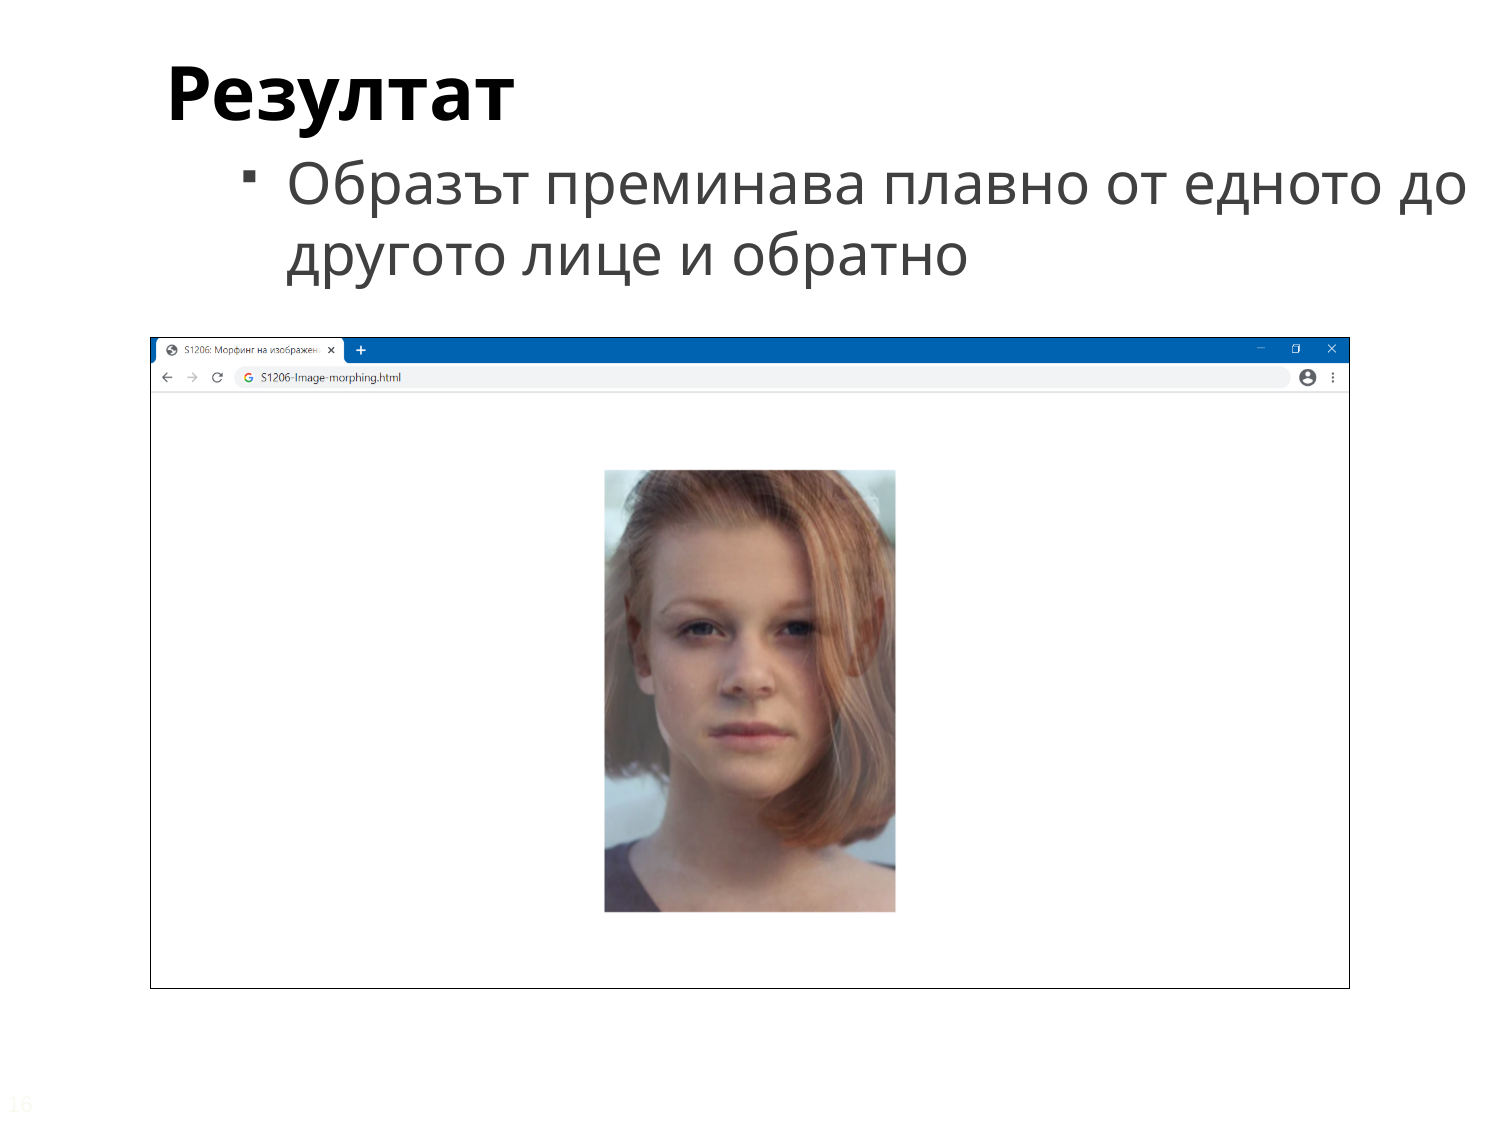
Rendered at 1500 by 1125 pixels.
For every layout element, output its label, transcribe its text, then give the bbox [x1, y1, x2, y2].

list Резултат Образът преминава плавно от едното до другото лице и обратно [150, 37, 1488, 1113]
picture [149, 337, 1351, 989]
